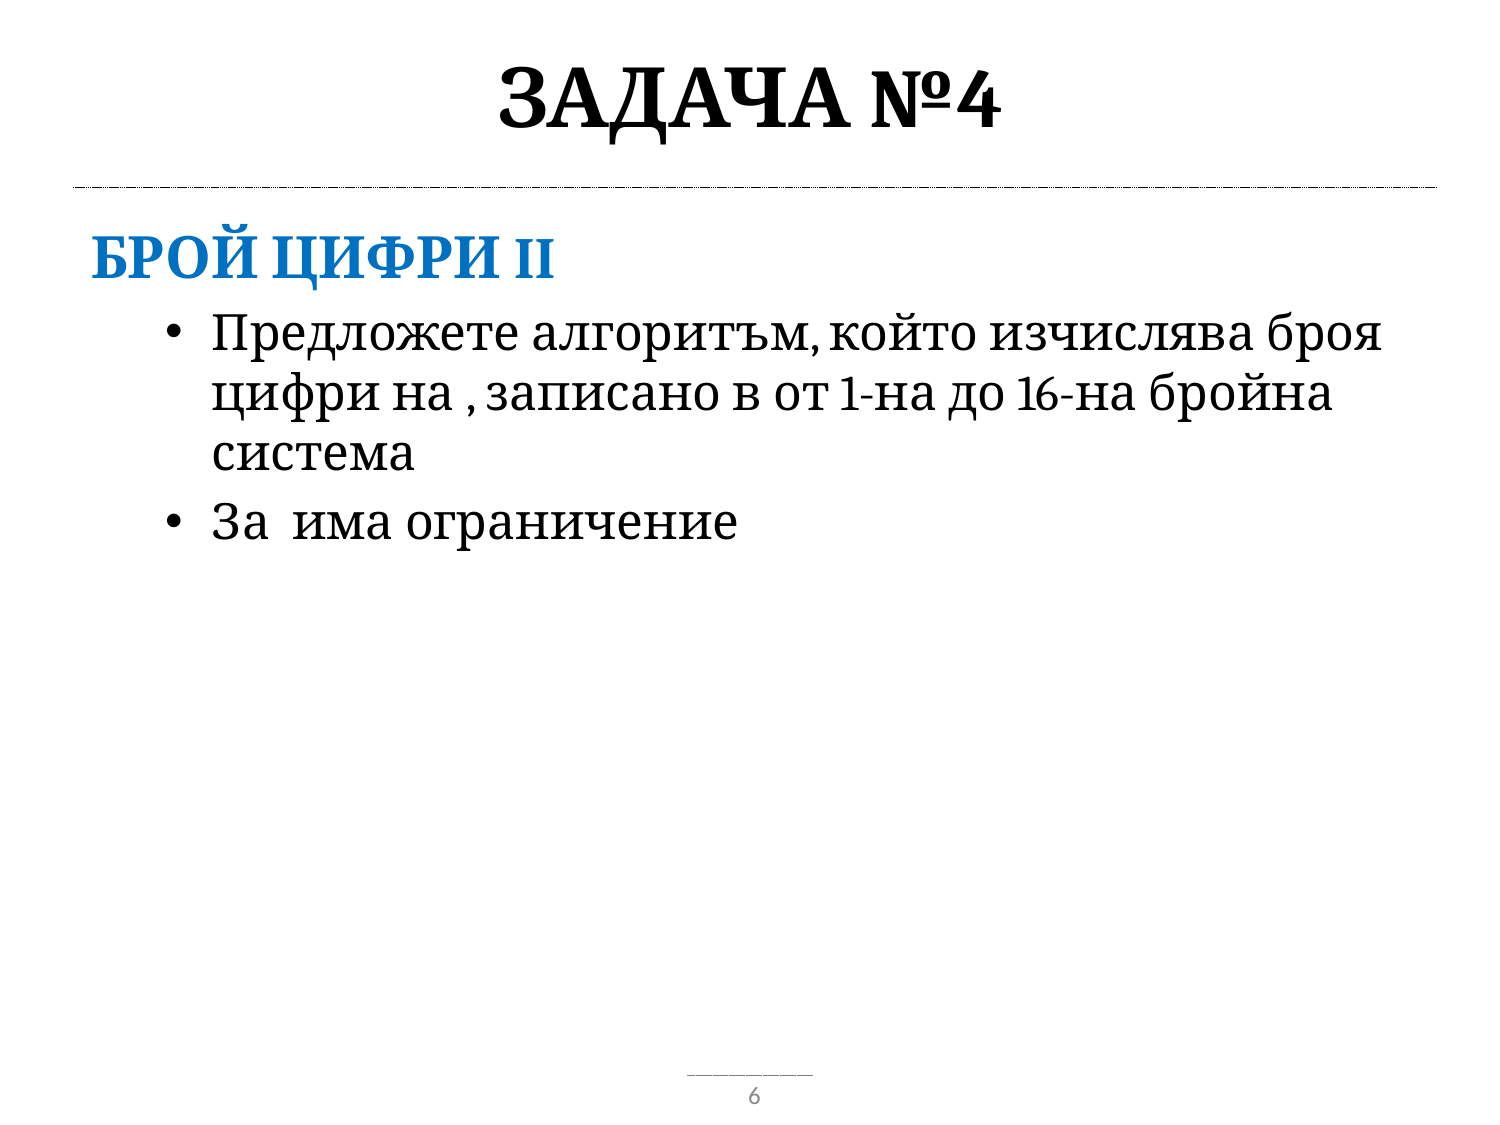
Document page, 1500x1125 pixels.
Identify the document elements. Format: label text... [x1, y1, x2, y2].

slide_number 6 [579, 1065, 930, 1125]
title Задача №4 [0, 0, 1500, 188]
